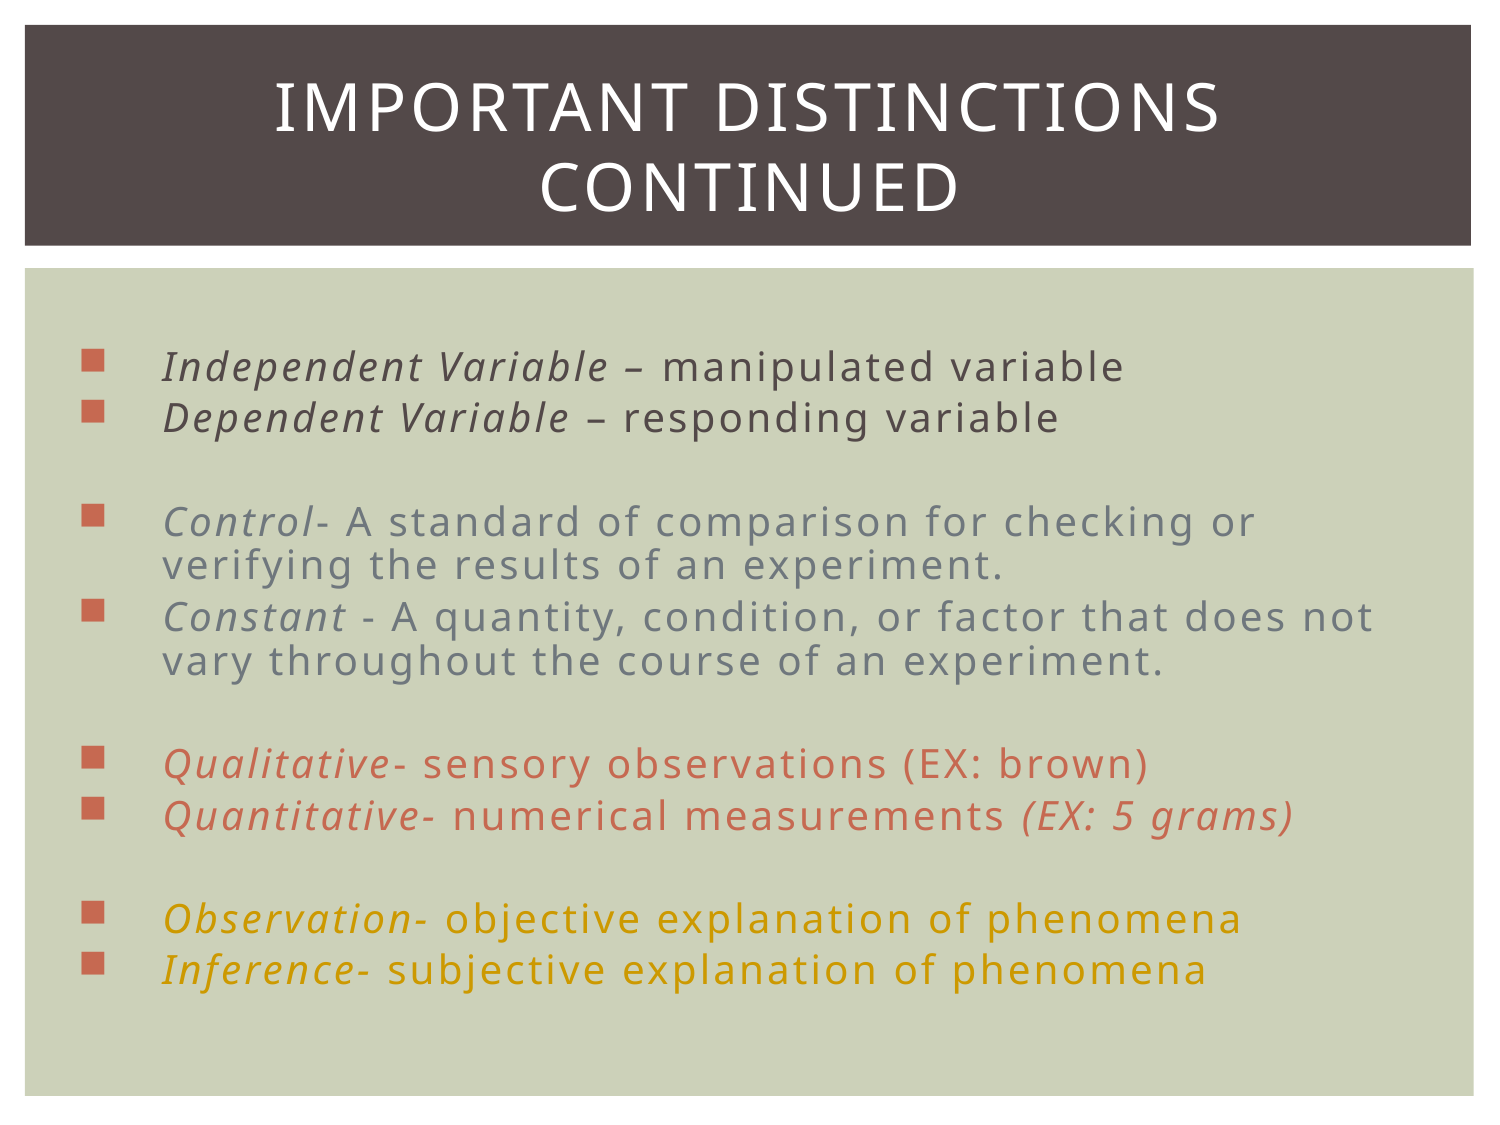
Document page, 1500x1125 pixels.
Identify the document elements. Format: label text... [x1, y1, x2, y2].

list Independent Variable – manipulated variable Dependent Variable – responding variable Control- A standard of comparison for checking or verifying the results of an experiment. Constant - A quantity, condition, or factor that does not vary throughout the course of an experiment. Qualitative- sensory observations (EX: brown) Quantitative- numerical measurements (EX: 5 grams) Observation- objective explanation of phenomena Inference- subjective explanation of phenomena [62, 281, 1442, 1005]
title Important Distinctions Continued [62, 58, 1438, 232]
